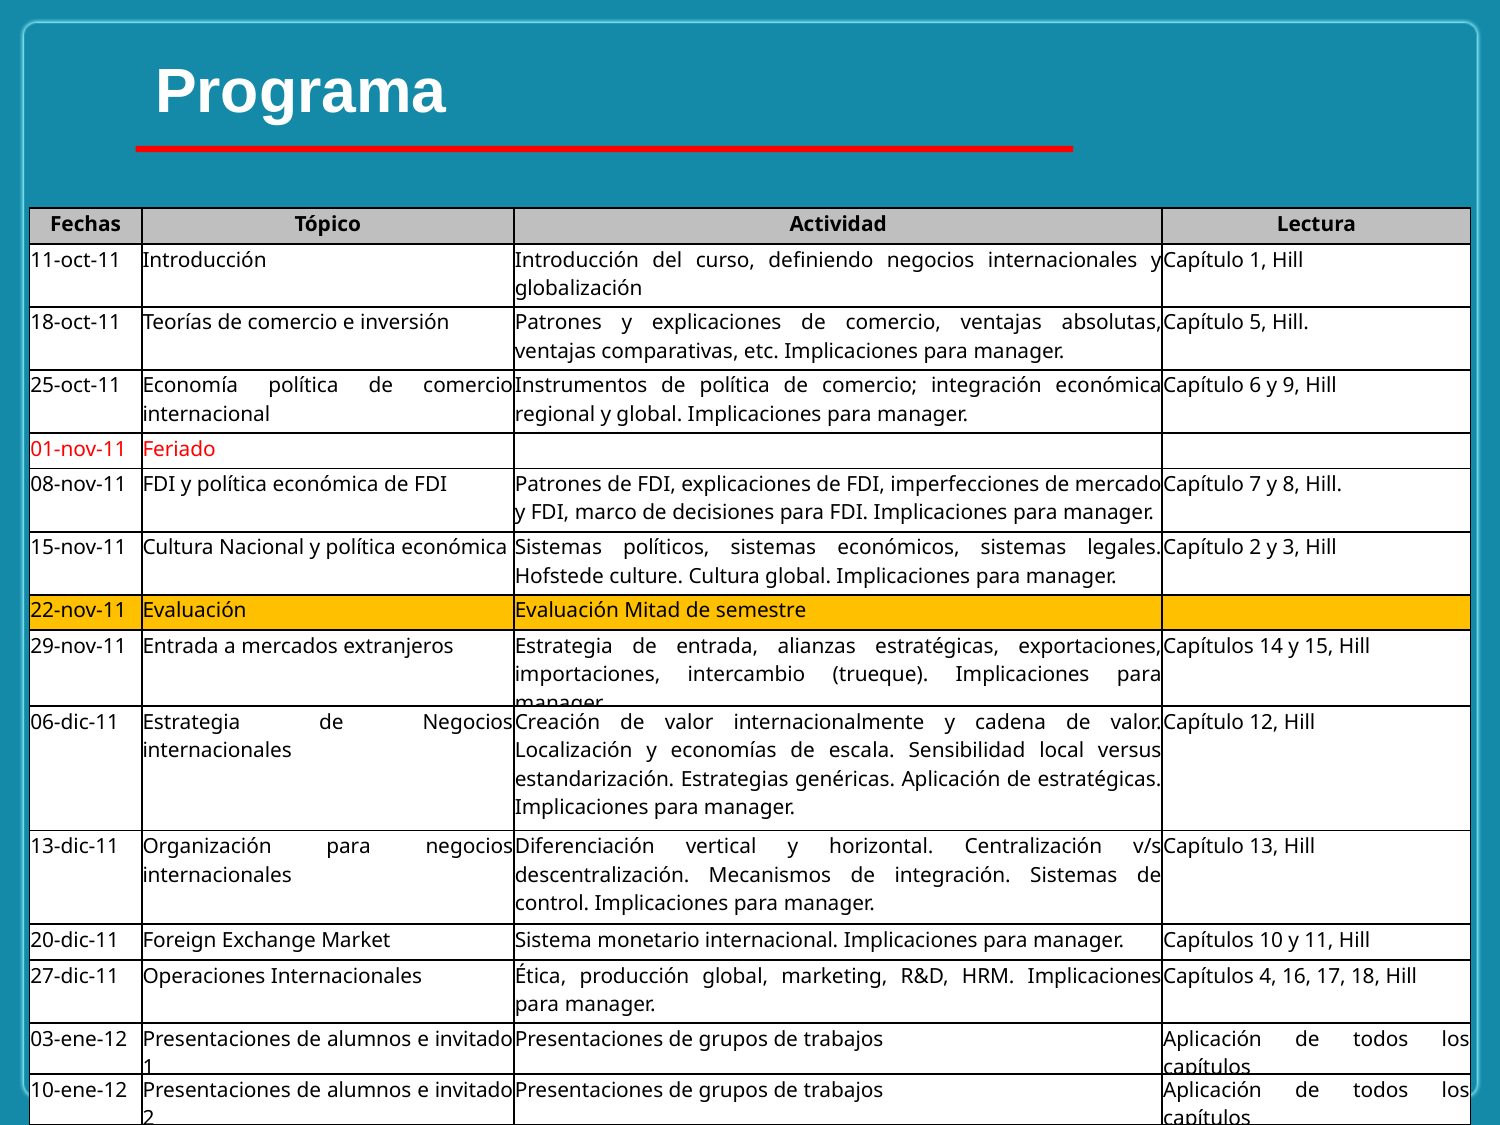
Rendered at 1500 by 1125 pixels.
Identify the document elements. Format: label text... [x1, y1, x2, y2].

table_cell Capítulos 4, 16, 17, 18, Hill [1163, 961, 1470, 1022]
table_cell Capítulo 7 y 8, Hill. [1163, 469, 1470, 531]
table_cell Introducción [143, 245, 513, 306]
table_cell Capítulo 1, Hill [1163, 245, 1470, 306]
table_cell 10-ene-12 [30, 1075, 141, 1124]
table_cell 27-dic-11 [30, 961, 141, 1022]
table_cell Capítulo 12, Hill [1163, 707, 1470, 830]
table_cell Entrada a mercados extranjeros [143, 631, 513, 705]
table_cell [515, 434, 1161, 468]
table_cell Presentaciones de grupos de trabajos [515, 1075, 1161, 1124]
table_cell Diferenciación vertical y horizontal. Centralización v/s descentralización. Mecanismos de integración. Sistemas de control. Implicaciones para manager. [515, 831, 1161, 923]
table_cell 08-nov-11 [30, 469, 141, 531]
table_cell 15-nov-11 [30, 533, 141, 594]
table_cell Estrategia de entrada, alianzas estratégicas, exportaciones, importaciones, intercambio (trueque). Implicaciones para manager. [515, 631, 1161, 705]
table_cell Evaluación [143, 596, 513, 629]
table_cell 06-dic-11 [30, 707, 141, 830]
table_cell Presentaciones de grupos de trabajos [515, 1024, 1161, 1073]
table_cell Patrones y explicaciones de comercio, ventajas absolutas, ventajas comparativas, etc. Implicaciones para manager. [515, 308, 1161, 369]
table_cell Foreign Exchange Market [143, 925, 513, 959]
table_cell Creación de valor internacionalmente y cadena de valor. Localización y economías de escala. Sensibilidad local versus estandarización. Estrategias genéricas. Aplicación de estratégicas. Implicaciones para manager. [515, 707, 1161, 830]
picture [0, 0, 1500, 1125]
table_cell Teorías de comercio e inversión [143, 308, 513, 369]
table_header Lectura [1163, 209, 1470, 243]
table_cell 18-oct-11 [30, 308, 141, 369]
table_cell Capítulos 10 y 11, Hill [1163, 925, 1470, 959]
table_cell Capítulo 2 y 3, Hill [1163, 533, 1470, 594]
table_cell 29-nov-11 [30, 631, 141, 705]
table_cell Capítulo 5, Hill. [1163, 308, 1470, 369]
table_cell Capítulo 6 y 9, Hill [1163, 371, 1470, 432]
table_cell 03-ene-12 [30, 1024, 141, 1073]
table_cell Presentaciones de alumnos e invitado 1 [143, 1024, 513, 1073]
table_cell Sistema monetario internacional. Implicaciones para manager. [515, 925, 1161, 959]
table_cell Ética, producción global, marketing, R&D, HRM. Implicaciones para manager. [515, 961, 1161, 1022]
table_cell FDI y política económica de FDI [143, 469, 513, 531]
table_cell Feriado [143, 434, 513, 468]
table_header Tópico [143, 209, 513, 243]
table_cell Instrumentos de política de comercio; integración económica regional y global. Implicaciones para manager. [515, 371, 1161, 432]
table_cell Cultura Nacional y política económica [143, 533, 513, 594]
table_header Actividad [515, 209, 1161, 243]
table_cell Organización para negocios internacionales [143, 831, 513, 923]
table_cell [1163, 434, 1470, 468]
table_cell Aplicación de todos los capítulos [1163, 1075, 1470, 1124]
table_cell Sistemas políticos, sistemas económicos, sistemas legales. Hofstede culture. Cultura global. Implicaciones para manager. [515, 533, 1161, 594]
table_cell 25-oct-11 [30, 371, 141, 432]
table_cell 22-nov-11 [30, 596, 141, 629]
table_cell Patrones de FDI, explicaciones de FDI, imperfecciones de mercado y FDI, marco de decisiones para FDI. Implicaciones para manager. [515, 469, 1161, 531]
table_cell 01-nov-11 [30, 434, 141, 468]
table_cell Estrategia de Negocios internacionales [143, 707, 513, 830]
table_cell Capítulo 13, Hill [1163, 831, 1470, 923]
table_cell Operaciones Internacionales [143, 961, 513, 1022]
table_cell Aplicación de todos los capítulos [1163, 1024, 1470, 1073]
table_cell Presentaciones de alumnos e invitado 2 [143, 1075, 513, 1124]
table_cell [1163, 596, 1470, 629]
table_cell Capítulos 14 y 15, Hill [1163, 631, 1470, 705]
table_cell Economía política de comercio internacional [143, 371, 513, 432]
table_cell 20-dic-11 [30, 925, 141, 959]
table_cell Introducción del curso, definiendo negocios internacionales y globalización [515, 245, 1161, 306]
table_header Fechas [30, 209, 141, 243]
text_box Programa [140, 42, 1062, 133]
table_cell Evaluación Mitad de semestre [515, 596, 1161, 629]
table_cell 11-oct-11 [30, 245, 141, 306]
table_cell 13-dic-11 [30, 831, 141, 923]
